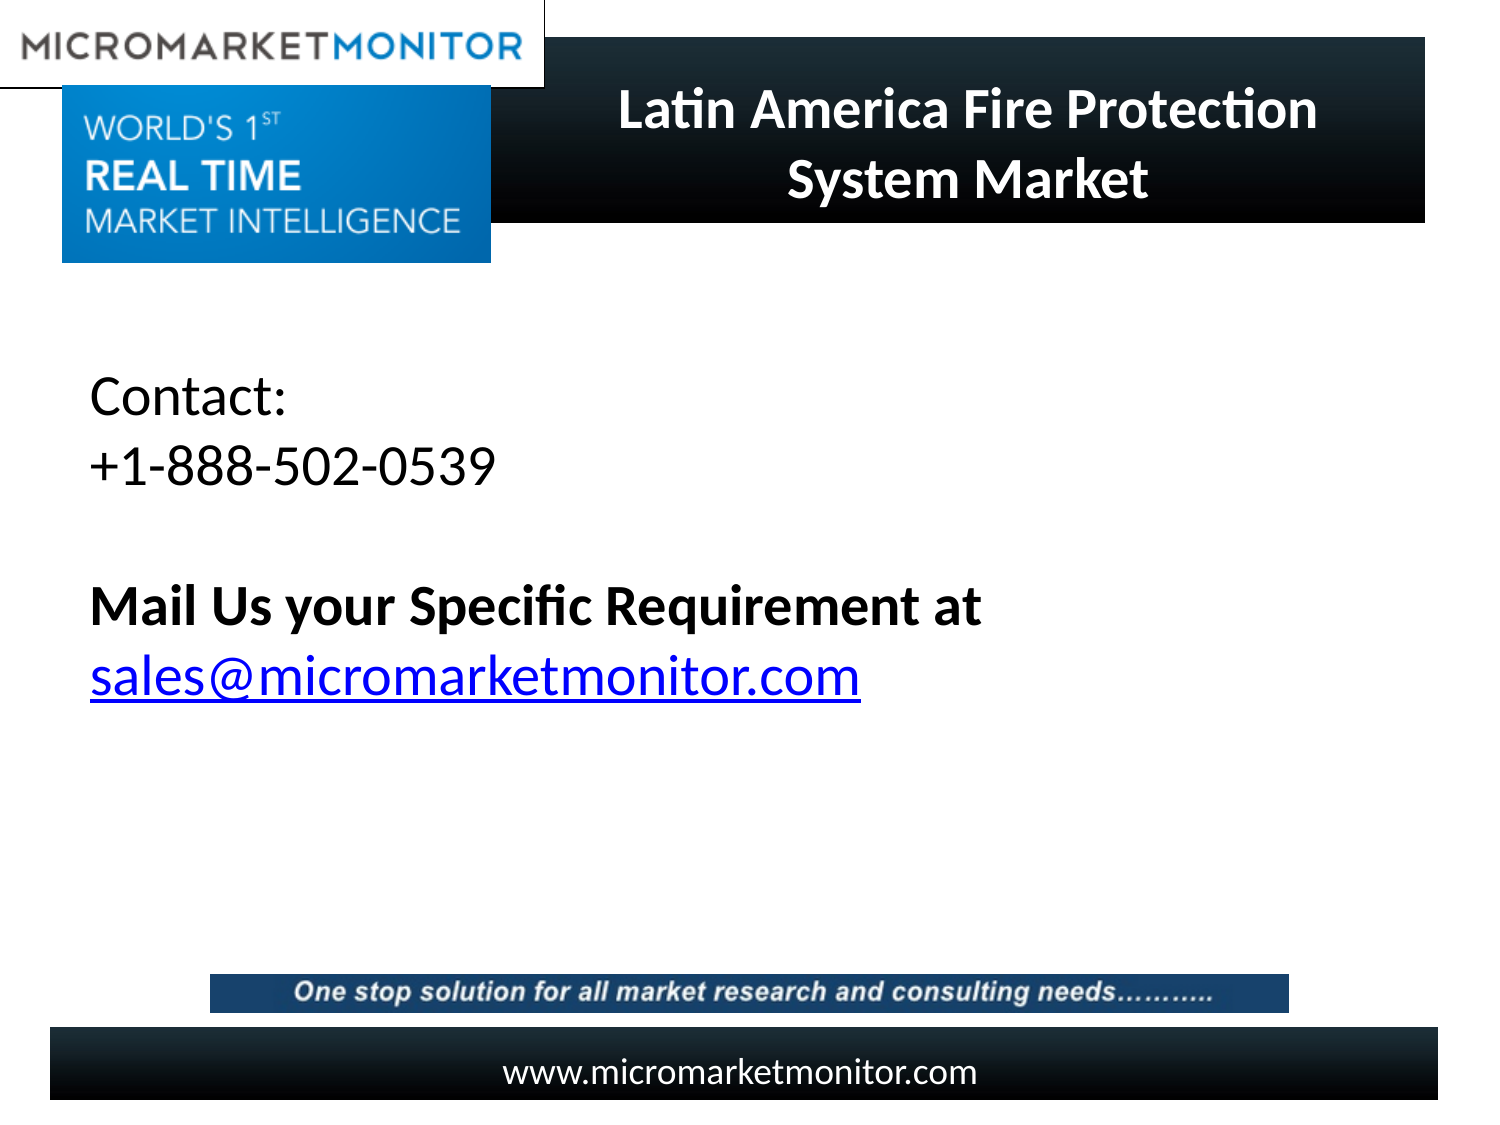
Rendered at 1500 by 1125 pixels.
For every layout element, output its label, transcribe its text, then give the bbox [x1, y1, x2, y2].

picture [49, 1027, 1438, 1101]
picture [210, 974, 1290, 1013]
text_box Contact: +1-888-502-0539 Mail Us your Specific Requirement at sales@micromarketmonitor.com [74, 350, 1425, 715]
picture [0, 0, 1426, 263]
